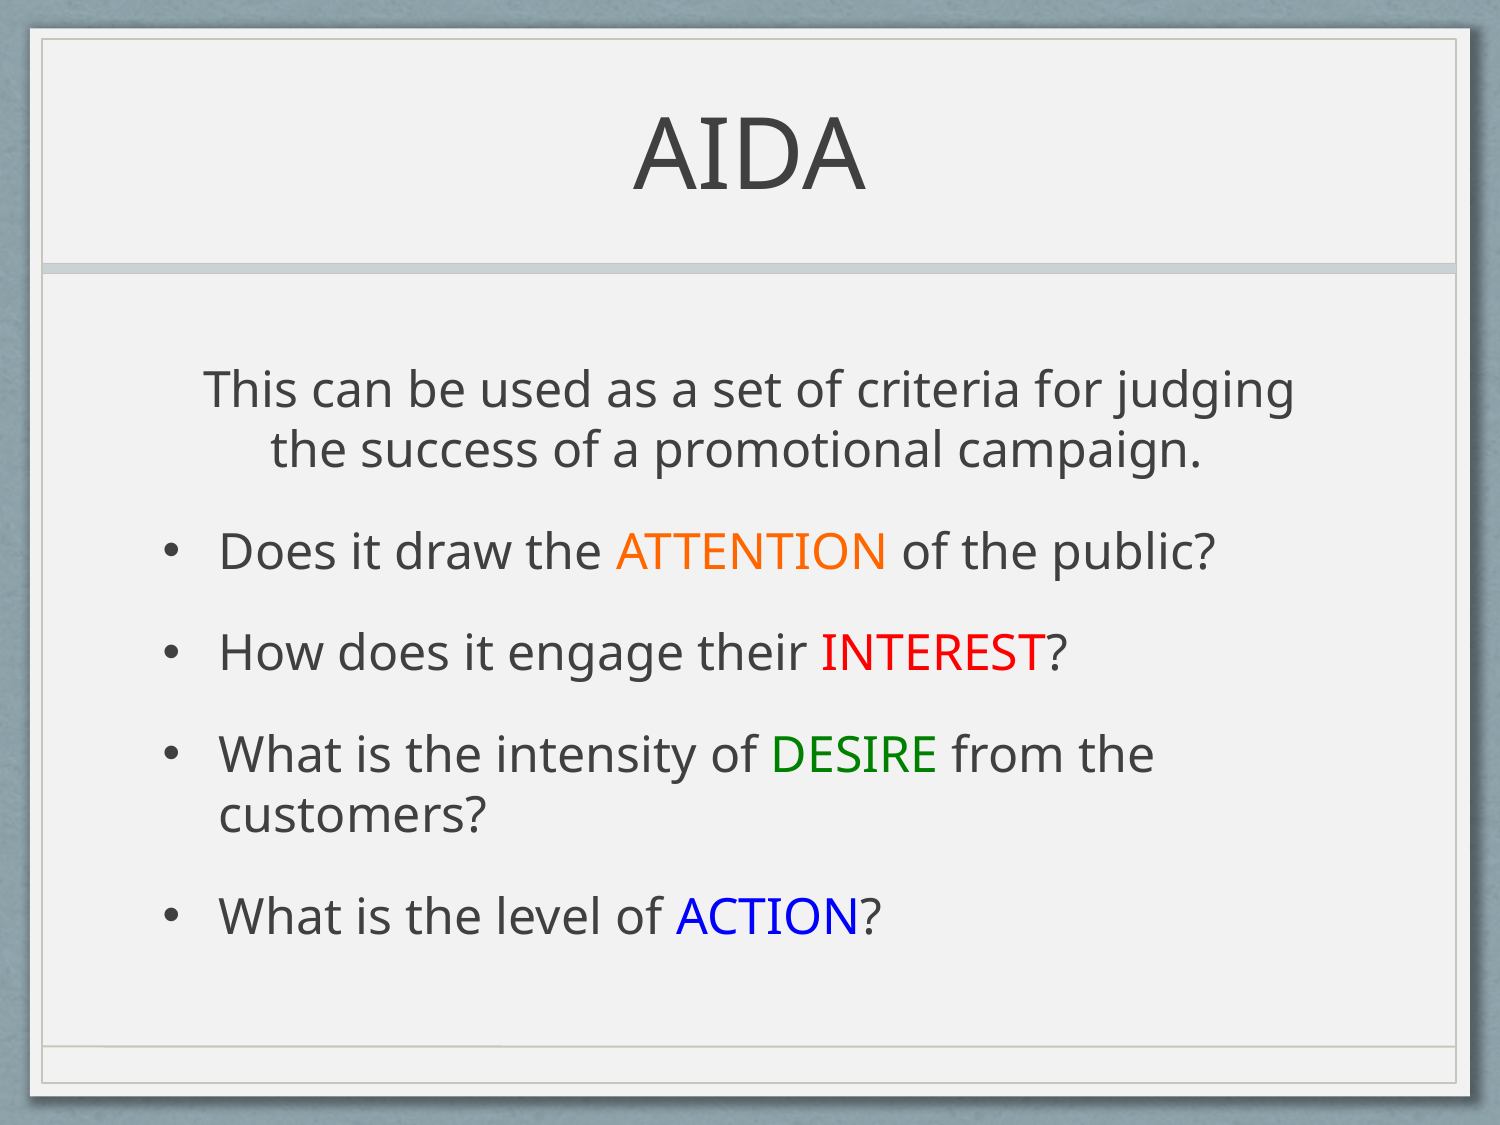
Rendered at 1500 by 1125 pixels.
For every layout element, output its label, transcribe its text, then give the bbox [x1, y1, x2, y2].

list This can be used as a set of criteria for judging the success of a promotional campaign. Does it draw the ATTENTION of the public? How does it engage their INTEREST? What is the intensity of DESIRE from the customers? What is the level of ACTION? [147, 350, 1353, 995]
title AIDA [147, 40, 1353, 260]
